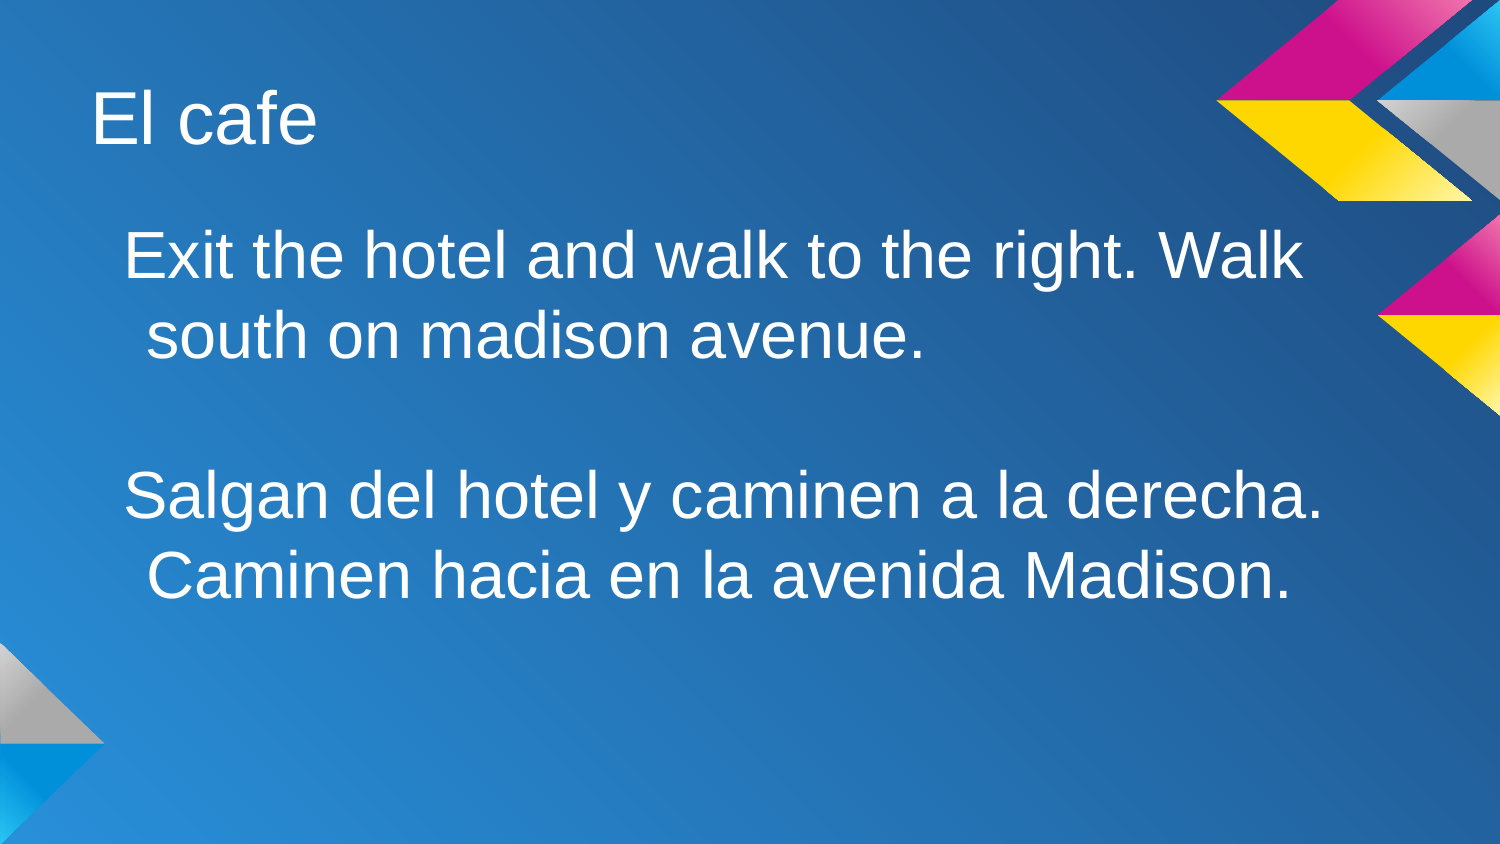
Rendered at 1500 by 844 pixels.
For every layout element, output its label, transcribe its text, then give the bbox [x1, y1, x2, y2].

list Exit the hotel and walk to the right. Walk south on madison avenue. Salgan del hotel y caminen a la derecha. Caminen hacia en la avenida Madison. [75, 196, 1425, 793]
title El cafe [75, 33, 1204, 175]
